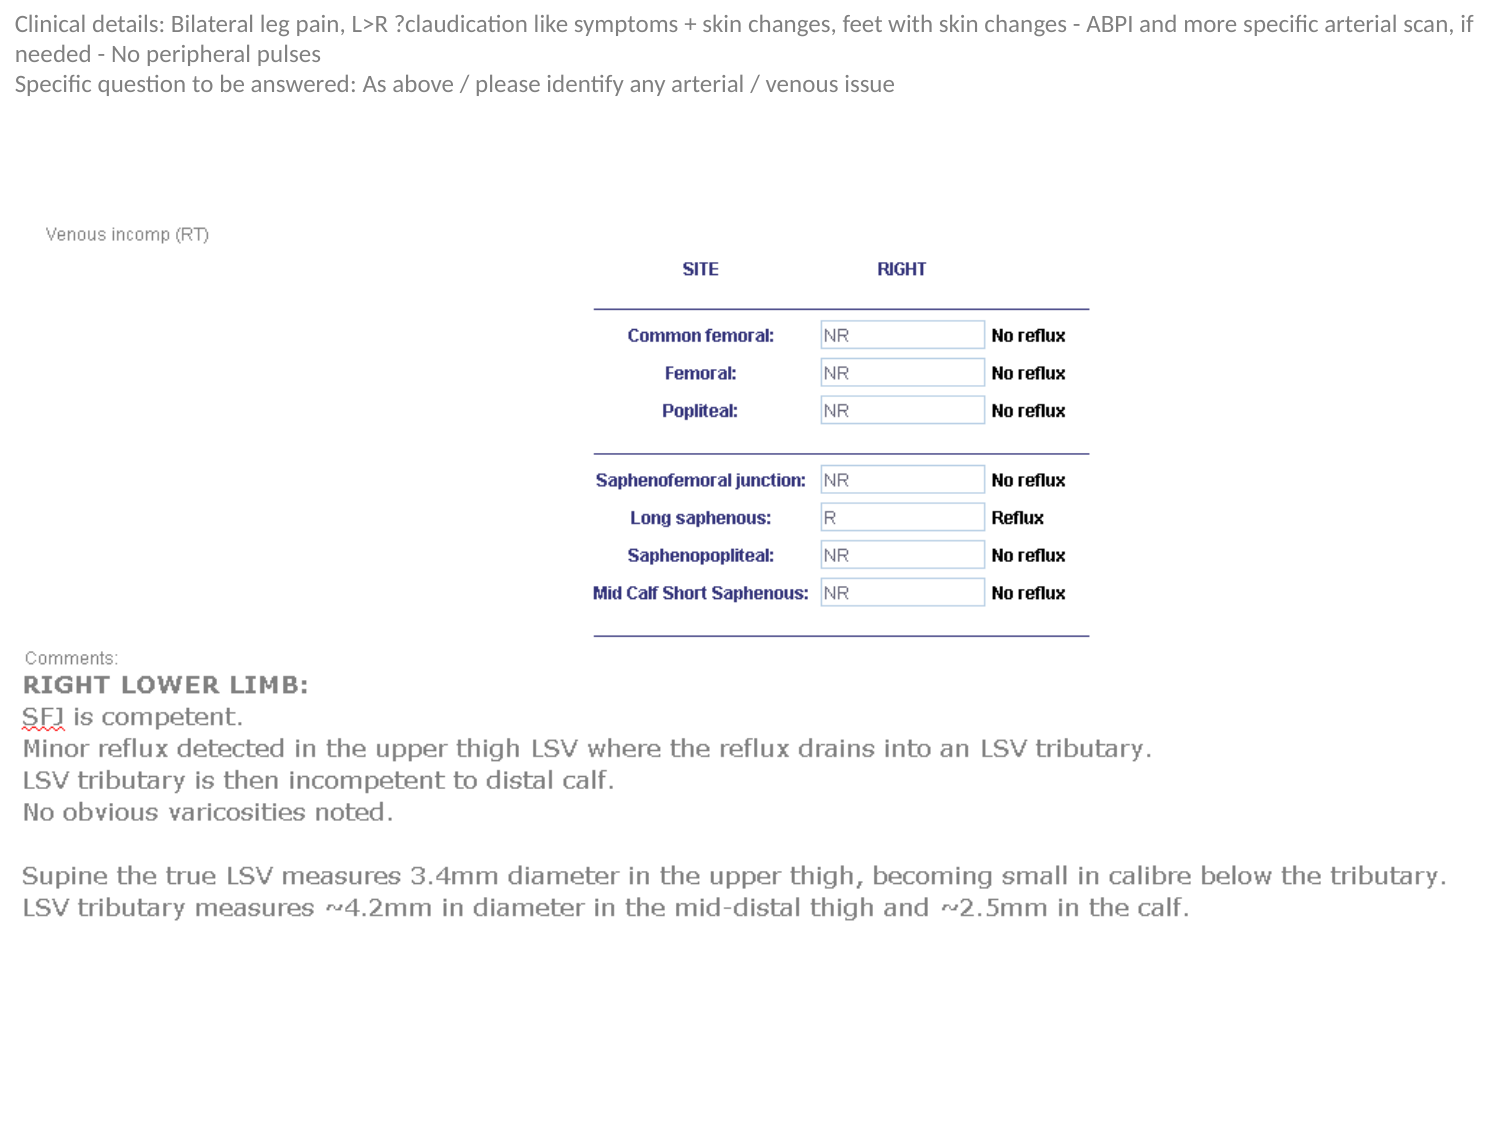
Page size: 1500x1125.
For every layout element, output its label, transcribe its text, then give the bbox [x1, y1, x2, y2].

picture [19, 222, 1461, 938]
text_box Clinical details: Bilateral leg pain, L>R ?claudication like symptoms + skin changes, feet with skin changes - ABPI and more specific arterial scan, if needed - No peripheral pulses Specific question to be answered: As above / please identify any arterial / venous issue [0, 0, 1500, 105]
